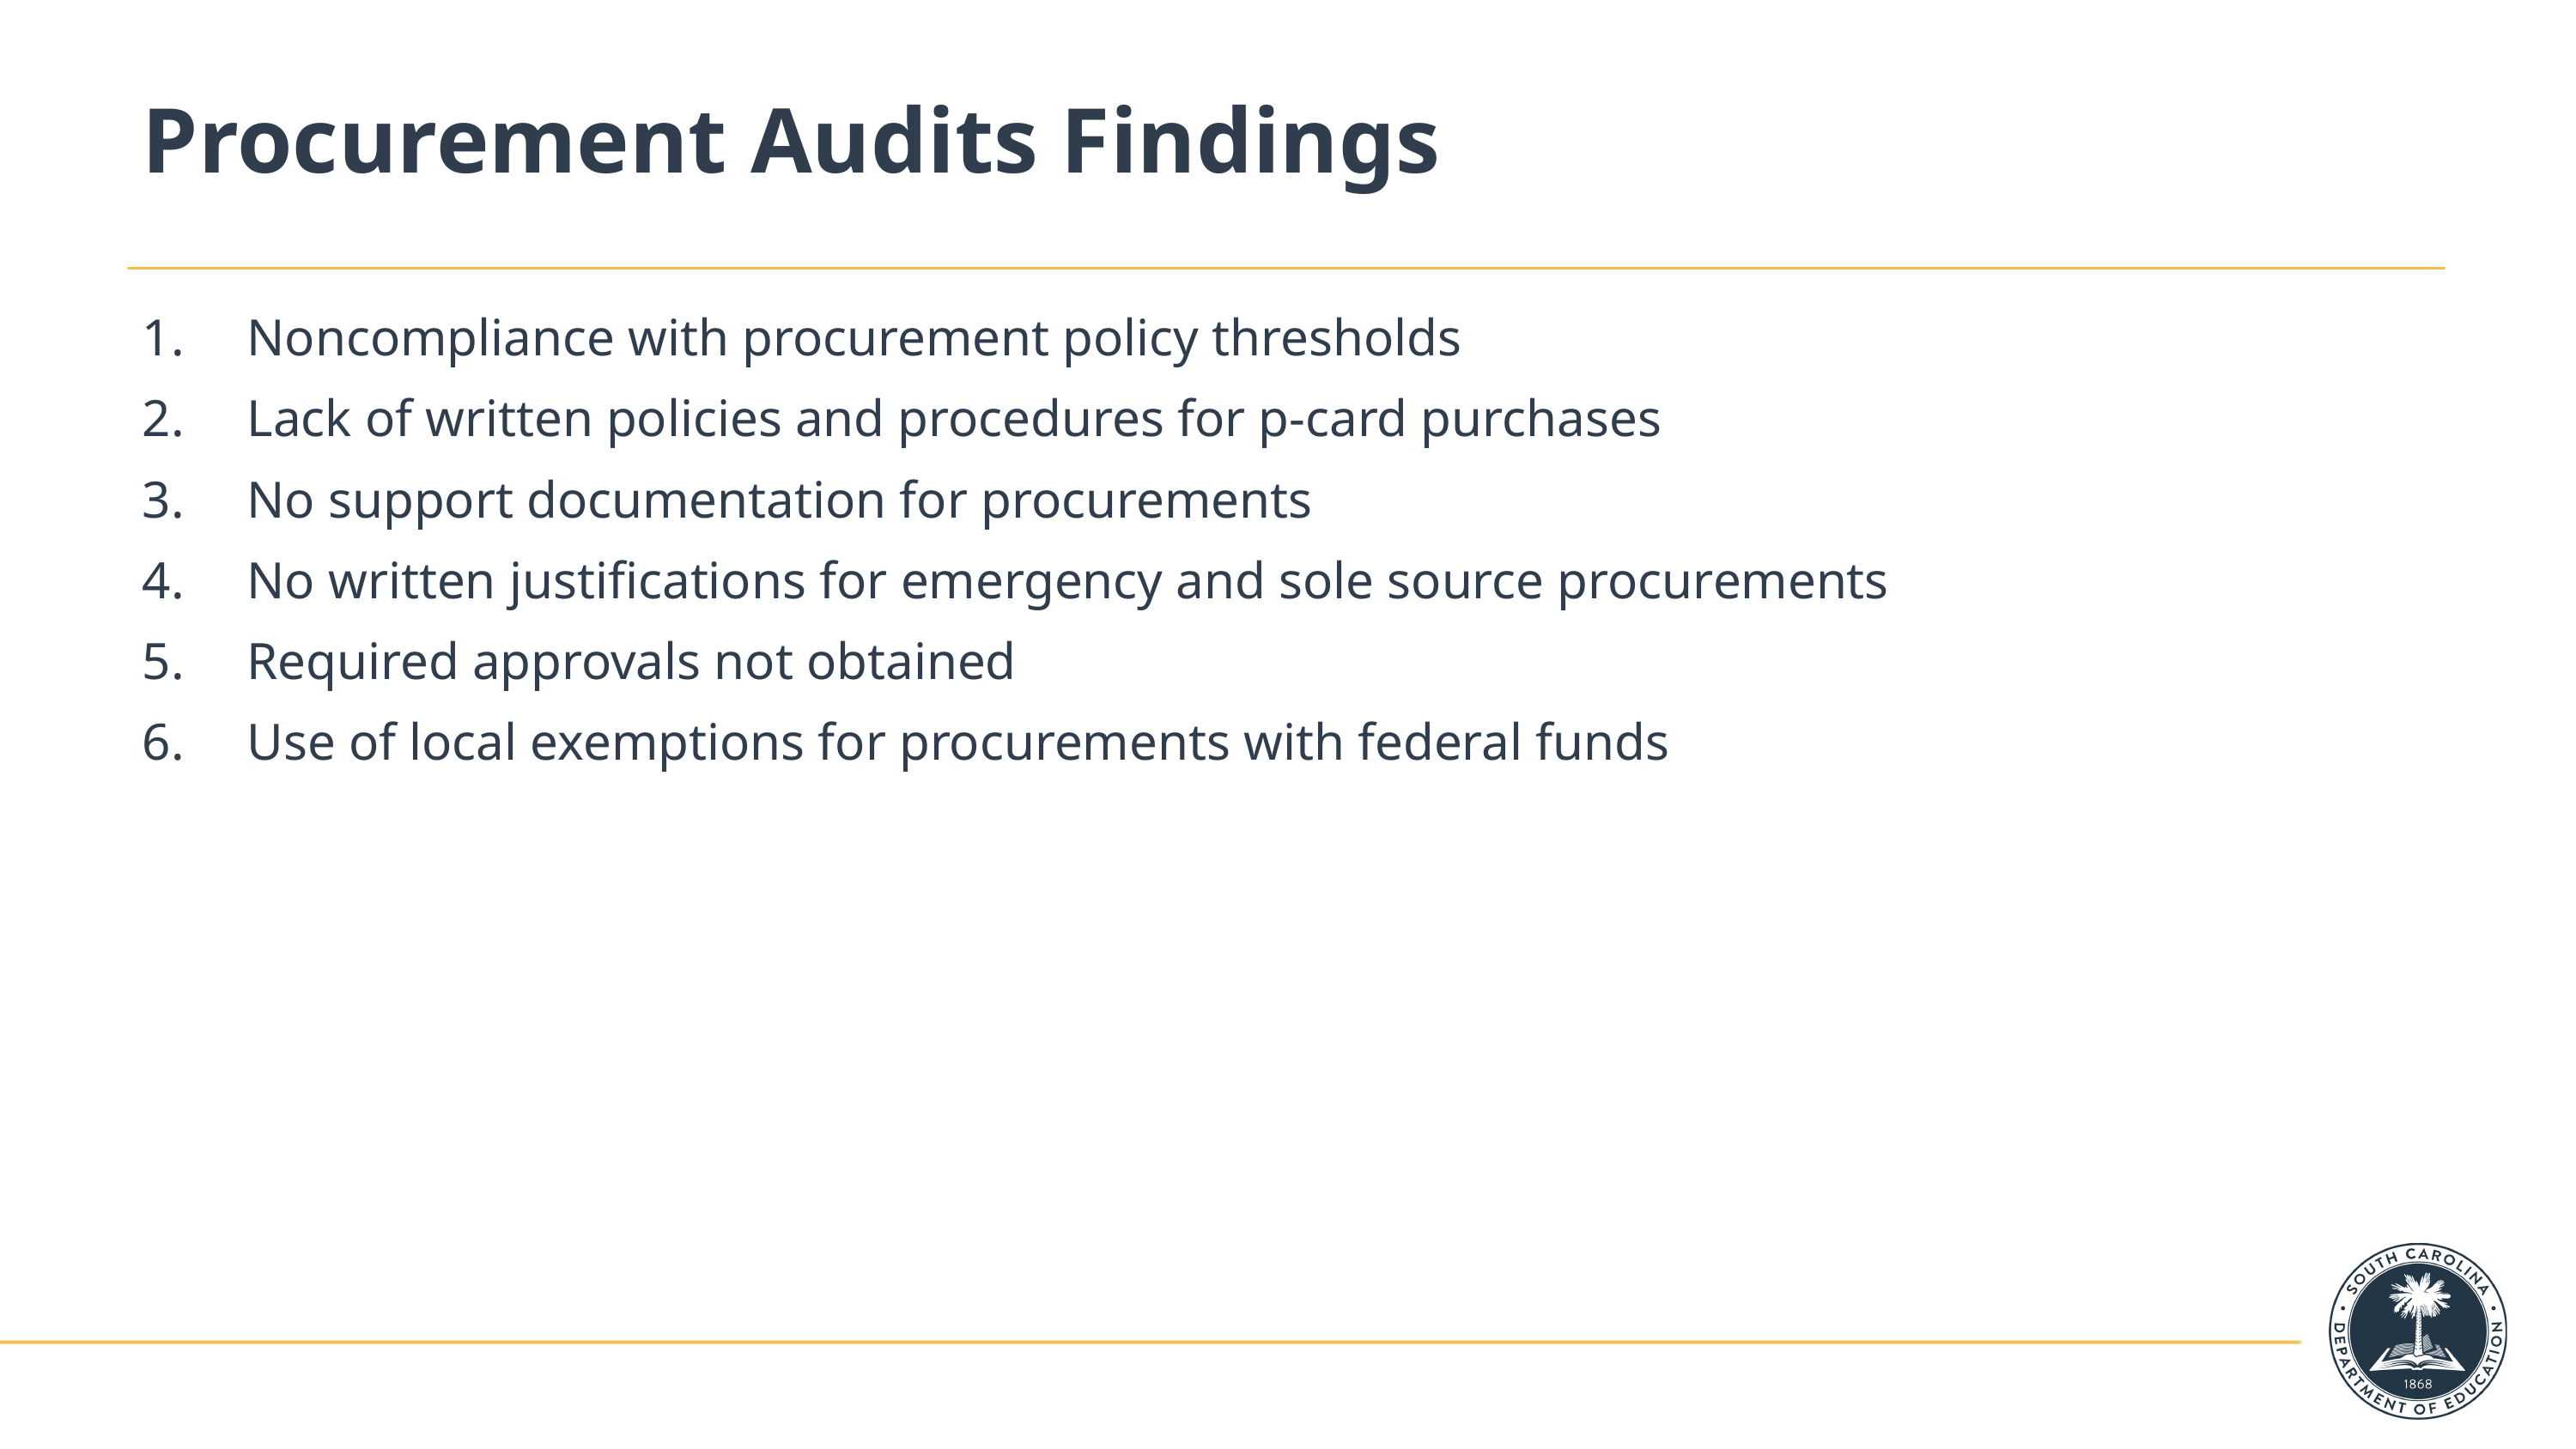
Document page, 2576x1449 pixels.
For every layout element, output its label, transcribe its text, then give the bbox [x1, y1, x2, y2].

list Noncompliance with procurement policy thresholds Lack of written policies and procedures for p-card purchases No support documentation for procurements No written justifications for emergency and sole source procurements Required approvals not obtained Use of local exemptions for procurements with federal funds [129, 306, 2447, 1149]
picture [2329, 1243, 2507, 1420]
title Procurement Audits Findings [129, 76, 2447, 232]
